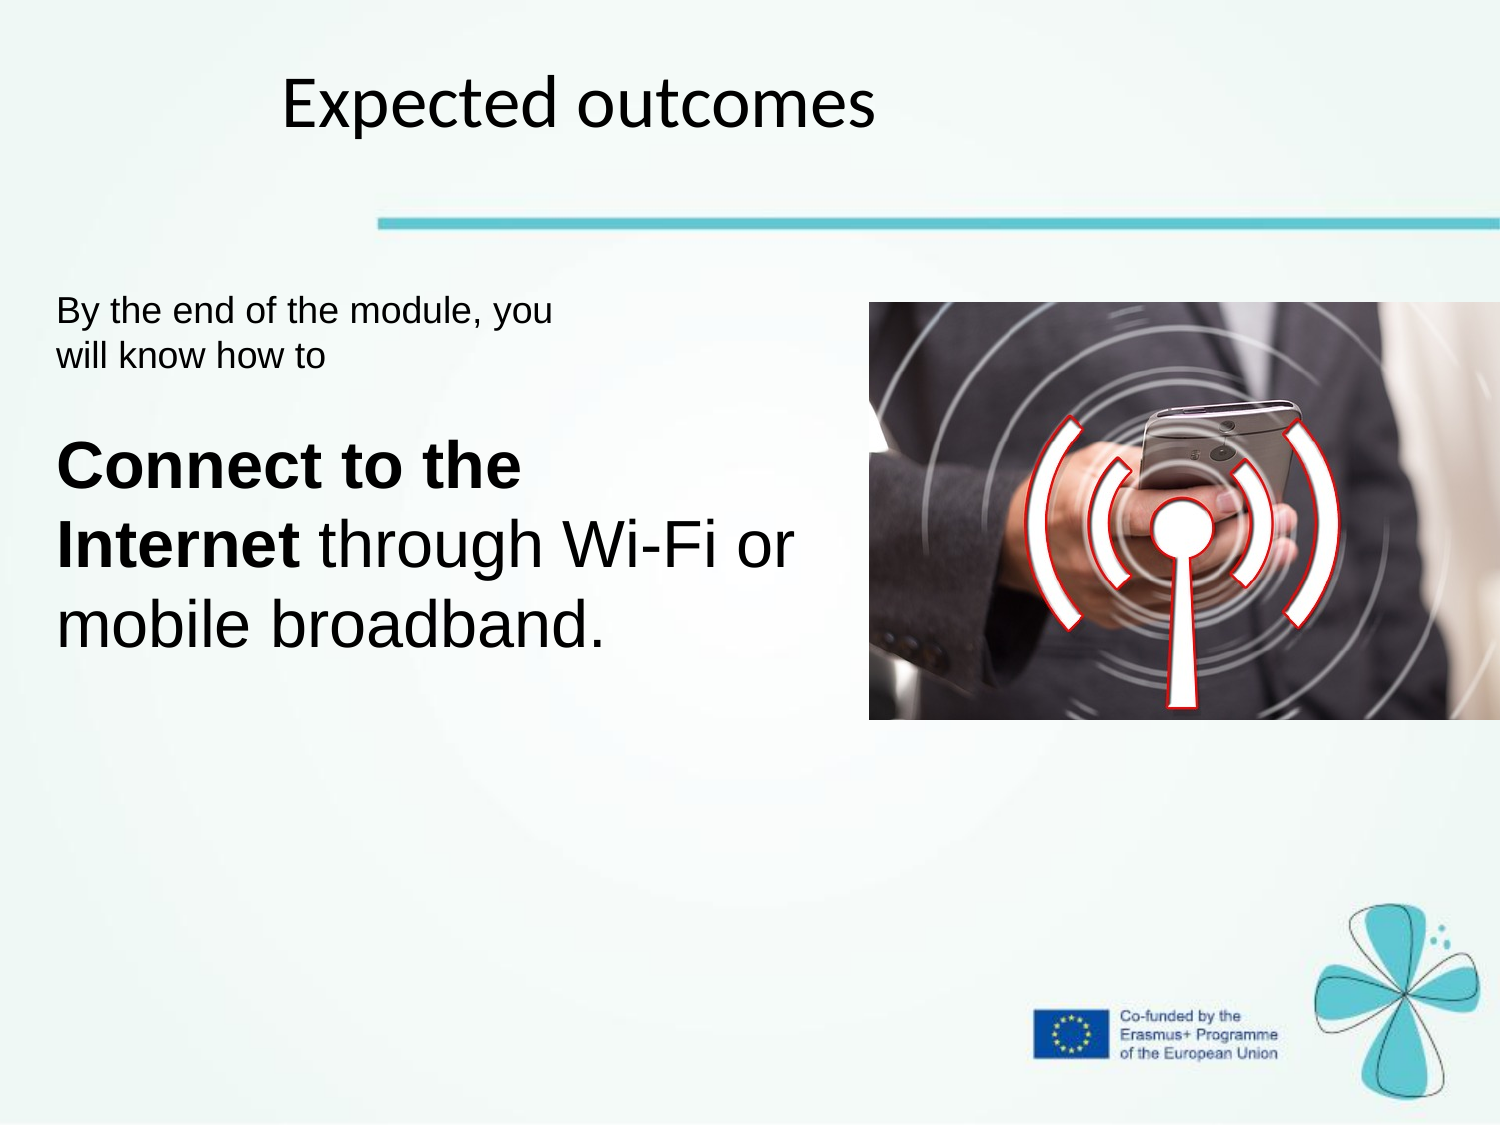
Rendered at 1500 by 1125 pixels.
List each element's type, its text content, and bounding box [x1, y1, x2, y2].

picture [0, 0, 1500, 1125]
text_box Expected outcomes [266, 45, 1500, 150]
text_box By the end of the module, you will know how to Connect to the Internet through Wi-Fi or mobile broadband. [41, 278, 1481, 1044]
